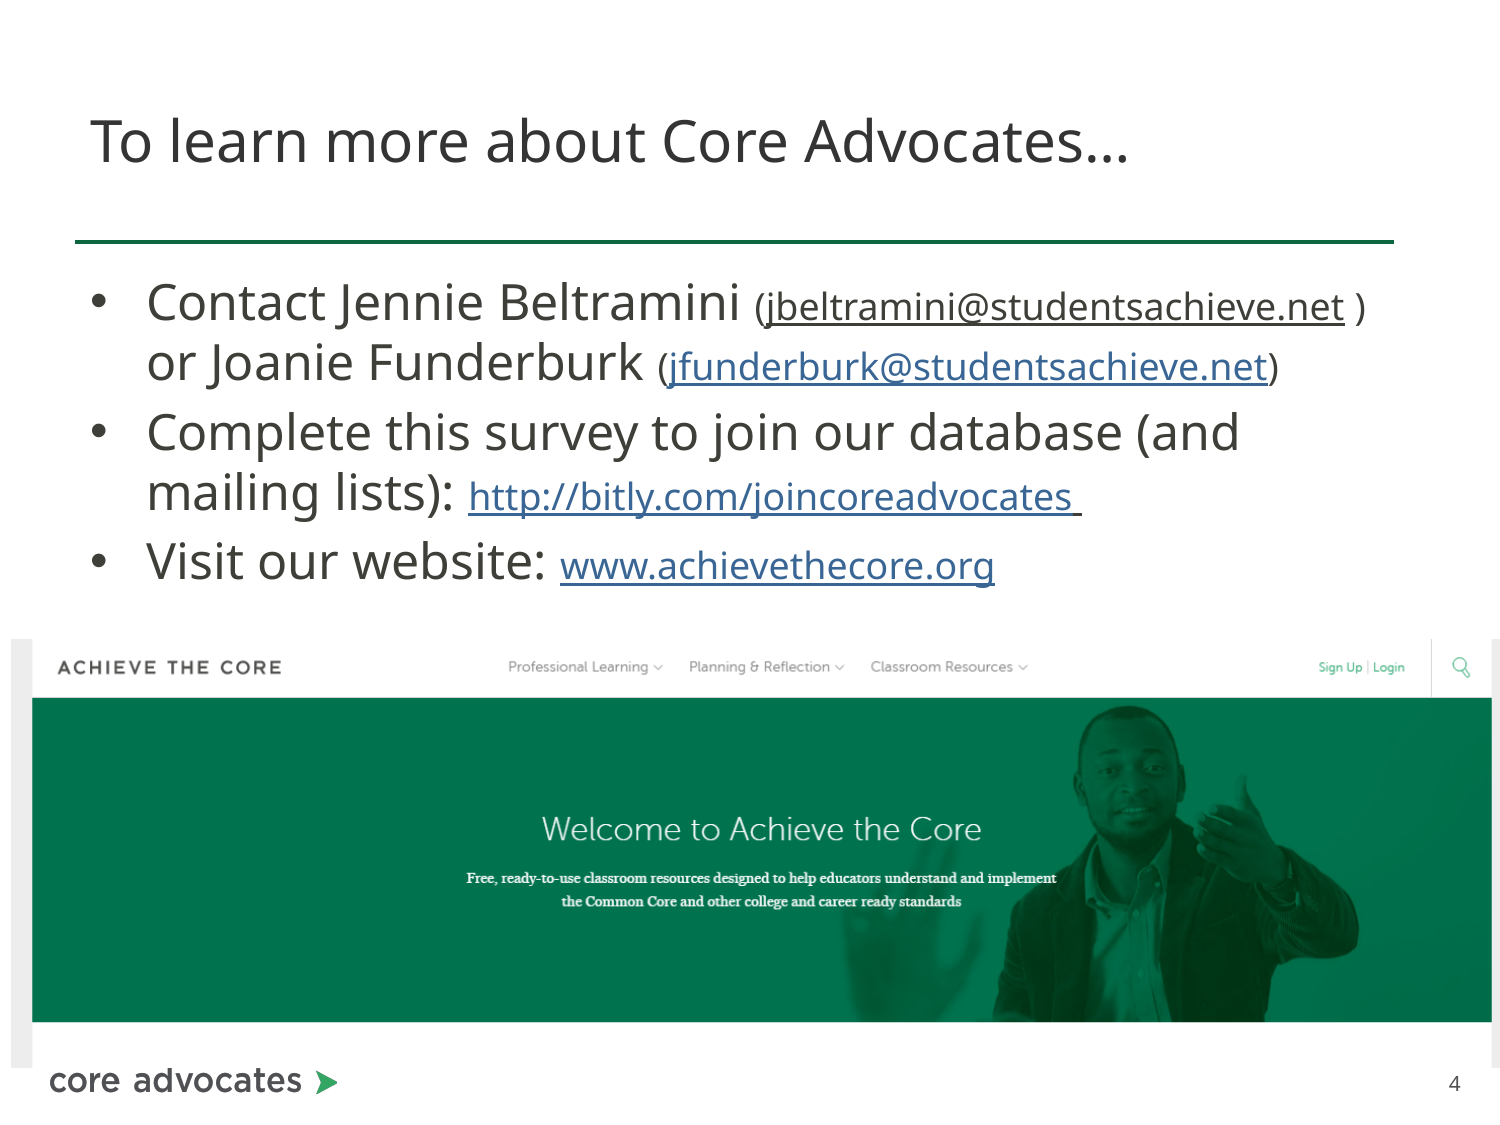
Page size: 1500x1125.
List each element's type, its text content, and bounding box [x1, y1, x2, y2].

picture [11, 639, 1500, 1094]
title To learn more about Core Advocates… [75, 45, 1425, 233]
list Contact Jennie Beltramini (jbeltramini@studentsachieve.net ) or Joanie Funderburk (jfunderburk@studentsachieve.net) Complete this survey to join our database (and mailing lists): http://bitly.com/joincoreadvocates Visit our website: www.achievethecore.org [75, 262, 1425, 638]
